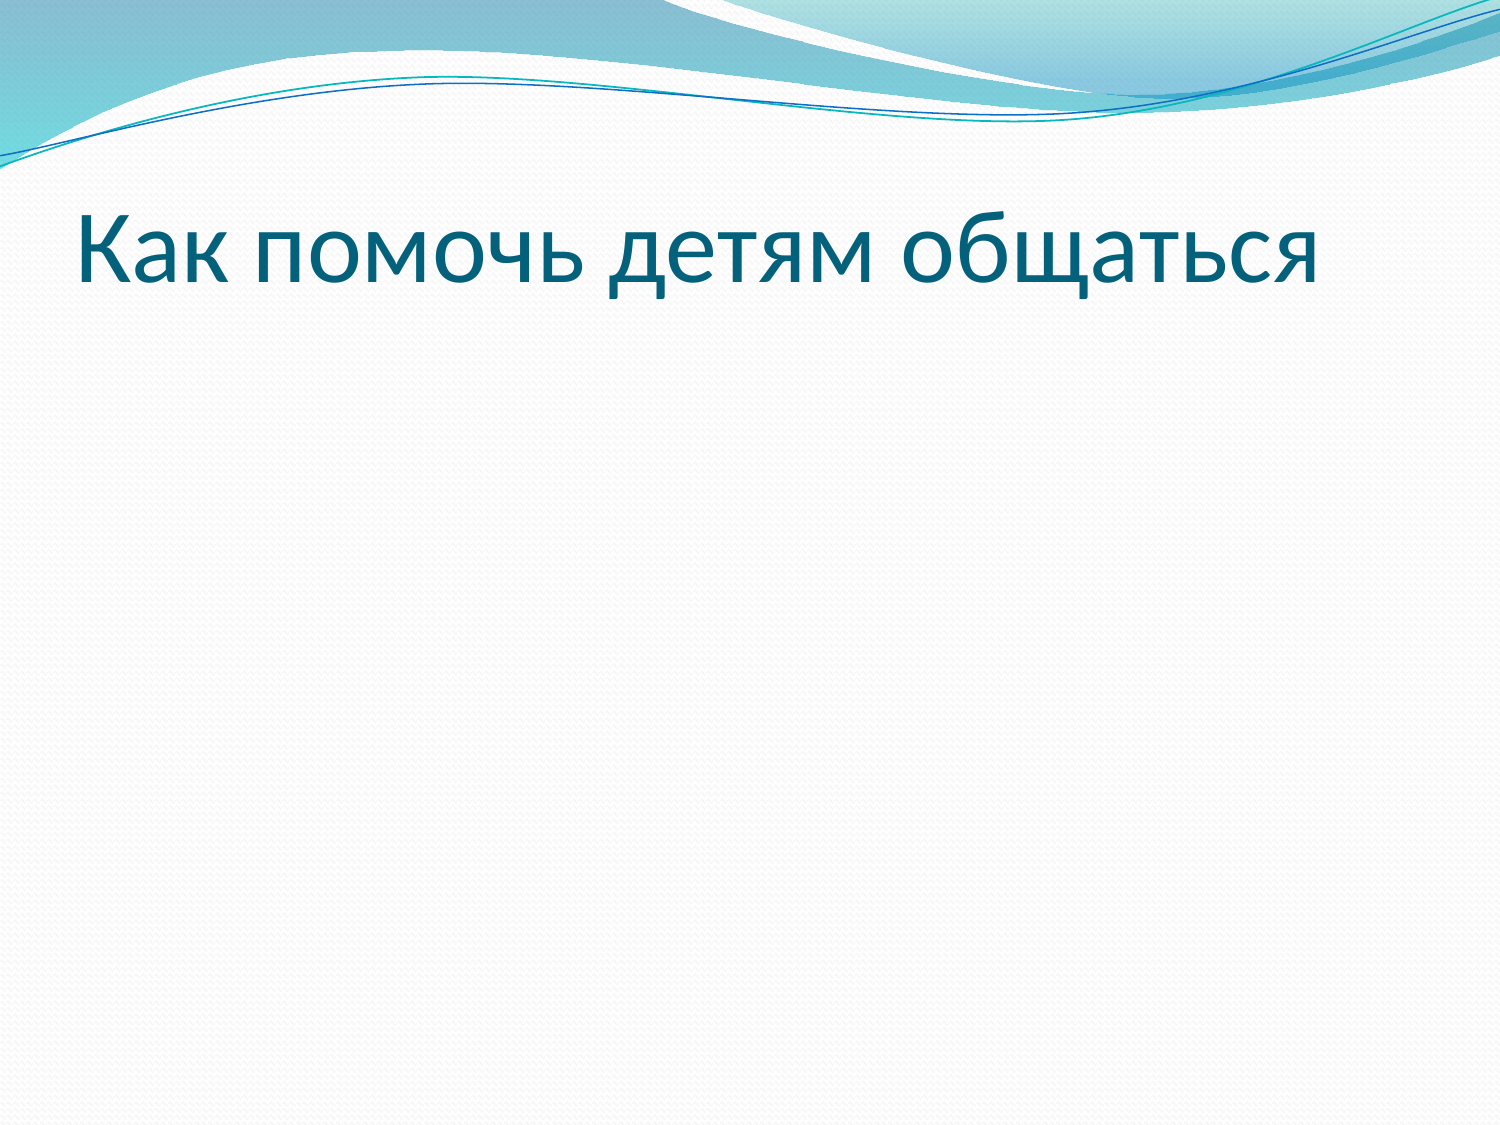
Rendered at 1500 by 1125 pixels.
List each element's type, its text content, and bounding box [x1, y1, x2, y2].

title Как помочь детям общаться [75, 115, 1425, 303]
